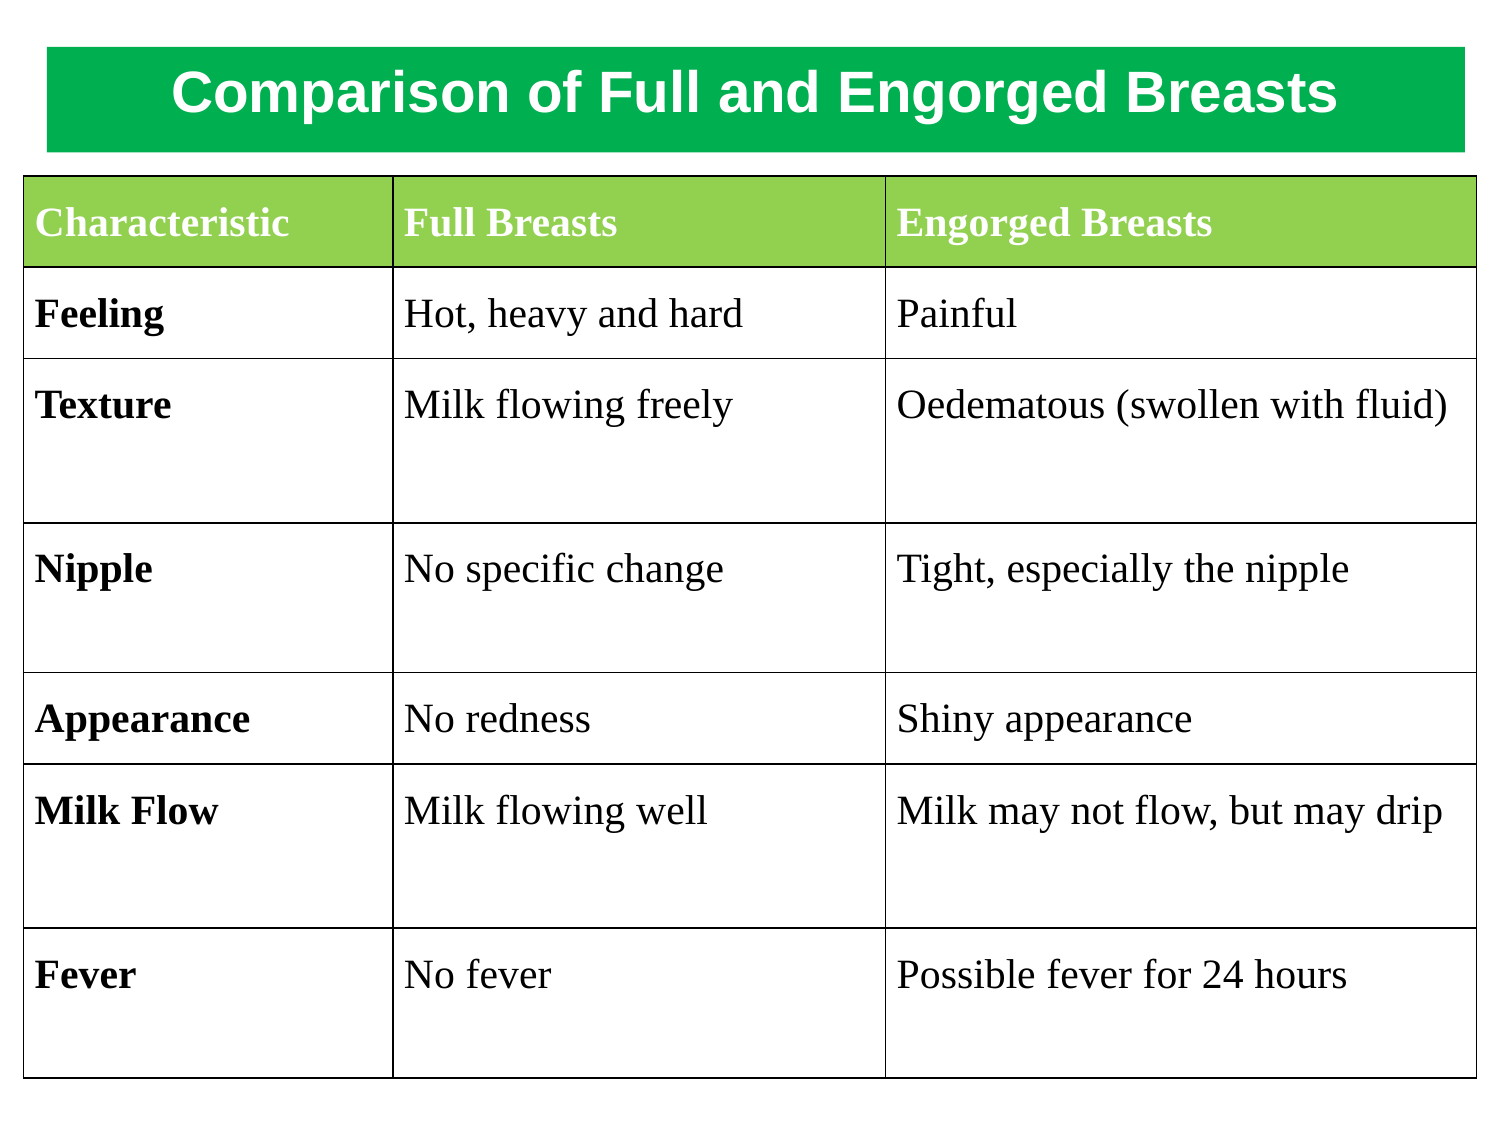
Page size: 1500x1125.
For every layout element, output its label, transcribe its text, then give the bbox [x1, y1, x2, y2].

table_cell No redness [394, 673, 885, 763]
title Comparison of Full and Engorged Breasts [46, 46, 1466, 153]
table_cell Texture [24, 359, 392, 522]
table_cell Nipple [24, 524, 392, 672]
table_cell No specific change [394, 524, 885, 672]
table_cell Oedematous (swollen with fluid) [886, 359, 1476, 522]
table_cell Milk Flow [24, 765, 392, 927]
table_cell Tight, especially the nipple [886, 524, 1476, 672]
table_header Engorged Breasts [886, 177, 1476, 266]
table_cell Milk flowing well [394, 765, 885, 927]
table_cell Feeling [24, 268, 392, 358]
table_cell No fever [394, 929, 885, 1077]
table_cell Milk may not flow, but may drip [886, 765, 1476, 927]
table_cell Painful [886, 268, 1476, 358]
table_cell Hot, heavy and hard [394, 268, 885, 358]
table_header Full Breasts [394, 177, 885, 266]
table_cell Possible fever for 24 hours [886, 929, 1476, 1077]
table_cell Shiny appearance [886, 673, 1476, 763]
table_cell Fever [24, 929, 392, 1077]
table_cell Appearance [24, 673, 392, 763]
table_header Characteristic [24, 177, 392, 266]
table_cell Milk flowing freely [394, 359, 885, 522]
